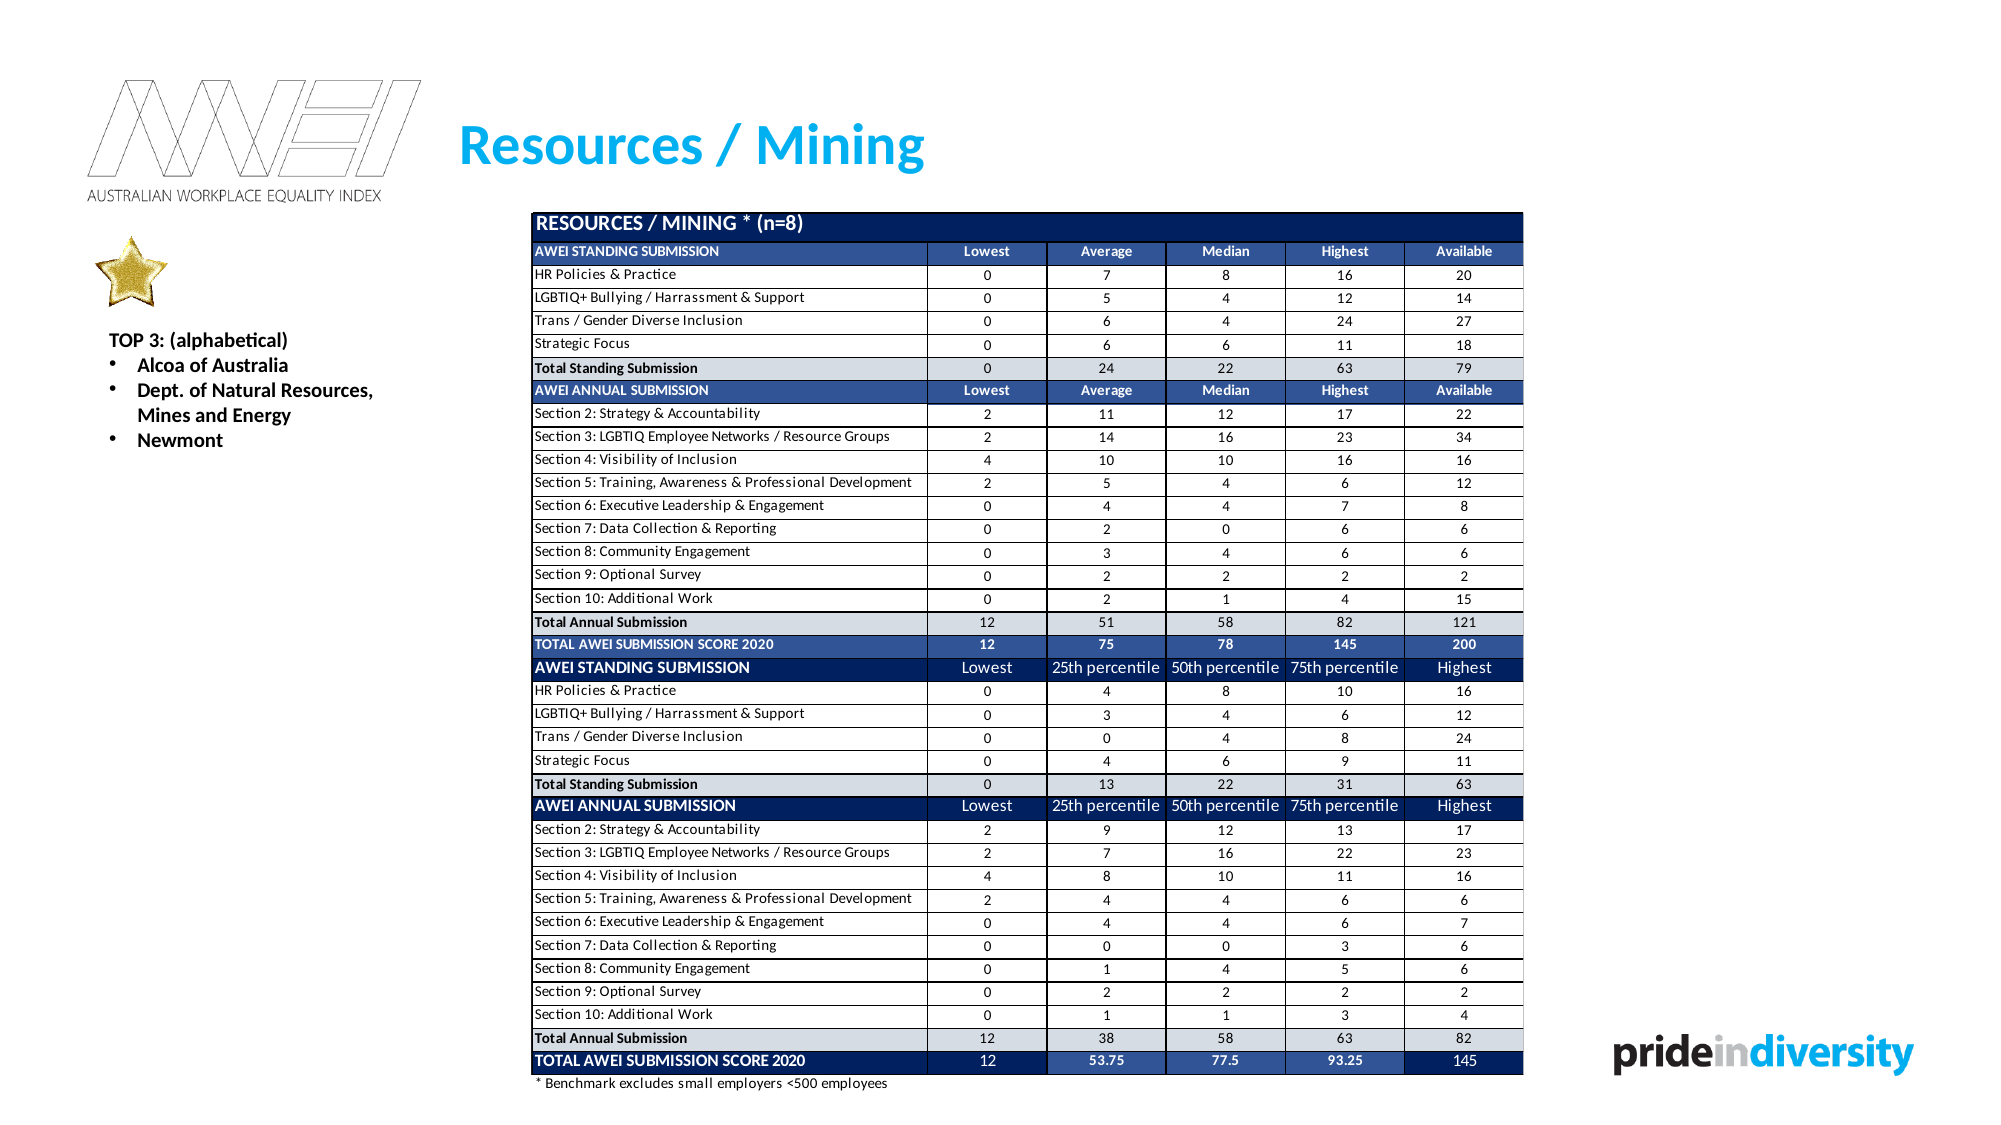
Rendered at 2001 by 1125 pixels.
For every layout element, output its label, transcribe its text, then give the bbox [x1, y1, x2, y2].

picture [86, 78, 422, 204]
picture [1900, 1049, 1914, 1076]
title Resources / Mining [444, 47, 1914, 235]
picture [1614, 1034, 1914, 1076]
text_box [94, 235, 445, 461]
picture [1758, 1050, 1765, 1061]
picture [531, 212, 1525, 1099]
